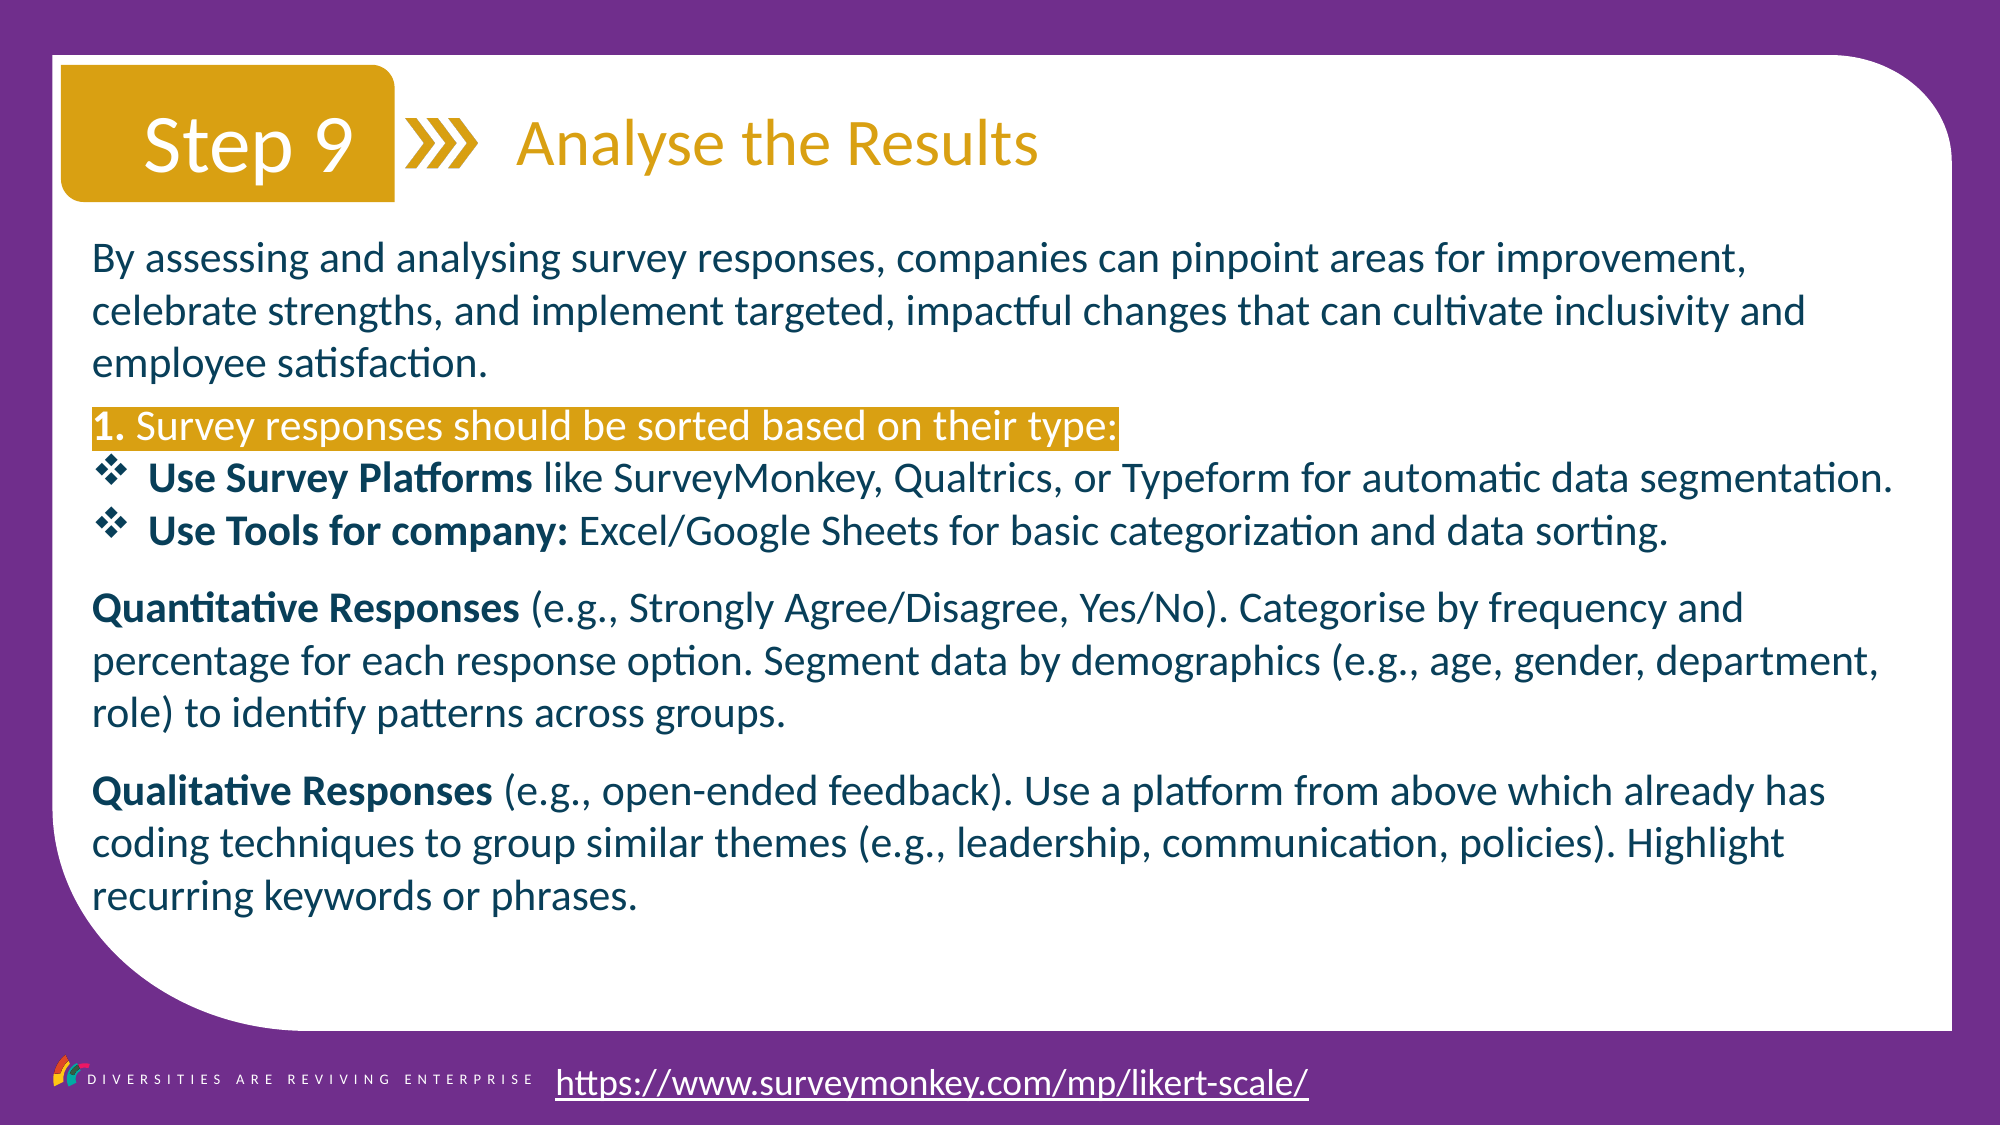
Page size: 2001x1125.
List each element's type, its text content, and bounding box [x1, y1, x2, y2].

text_box Analyse the Results [501, 100, 2000, 278]
text_box [82, 63, 396, 204]
list By assessing and analysing survey responses, companies can pinpoint areas for improvement, celebrate strengths, and implement targeted, impactful changes that can cultivate inclusivity and employee satisfaction. 1. Survey responses should be sorted based on their type: Use Survey Platforms like SurveyMonkey, Qualtrics, or Typeform for automatic data segmentation. Use Tools for company: Excel/Google Sheets for basic categorization and data sorting. Quantitative Responses (e.g., Strongly Agree/Disagree, Yes/No). Categorise by frequency and percentage for each response option. Segment data by demographics (e.g., age, gender, department, role) to identify patterns across groups. Qualitative Responses (e.g., open-ended feedback). Use a platform from above which already has coding techniques to group similar themes (e.g., leadership, communication, policies). Highlight recurring keywords or phrases. [77, 221, 1920, 854]
picture [398, 100, 484, 186]
text_box https://www.surveymonkey.com/mp/likert-scale/ [540, 1050, 1541, 1111]
text_box Step 9 [1, 45, 371, 203]
